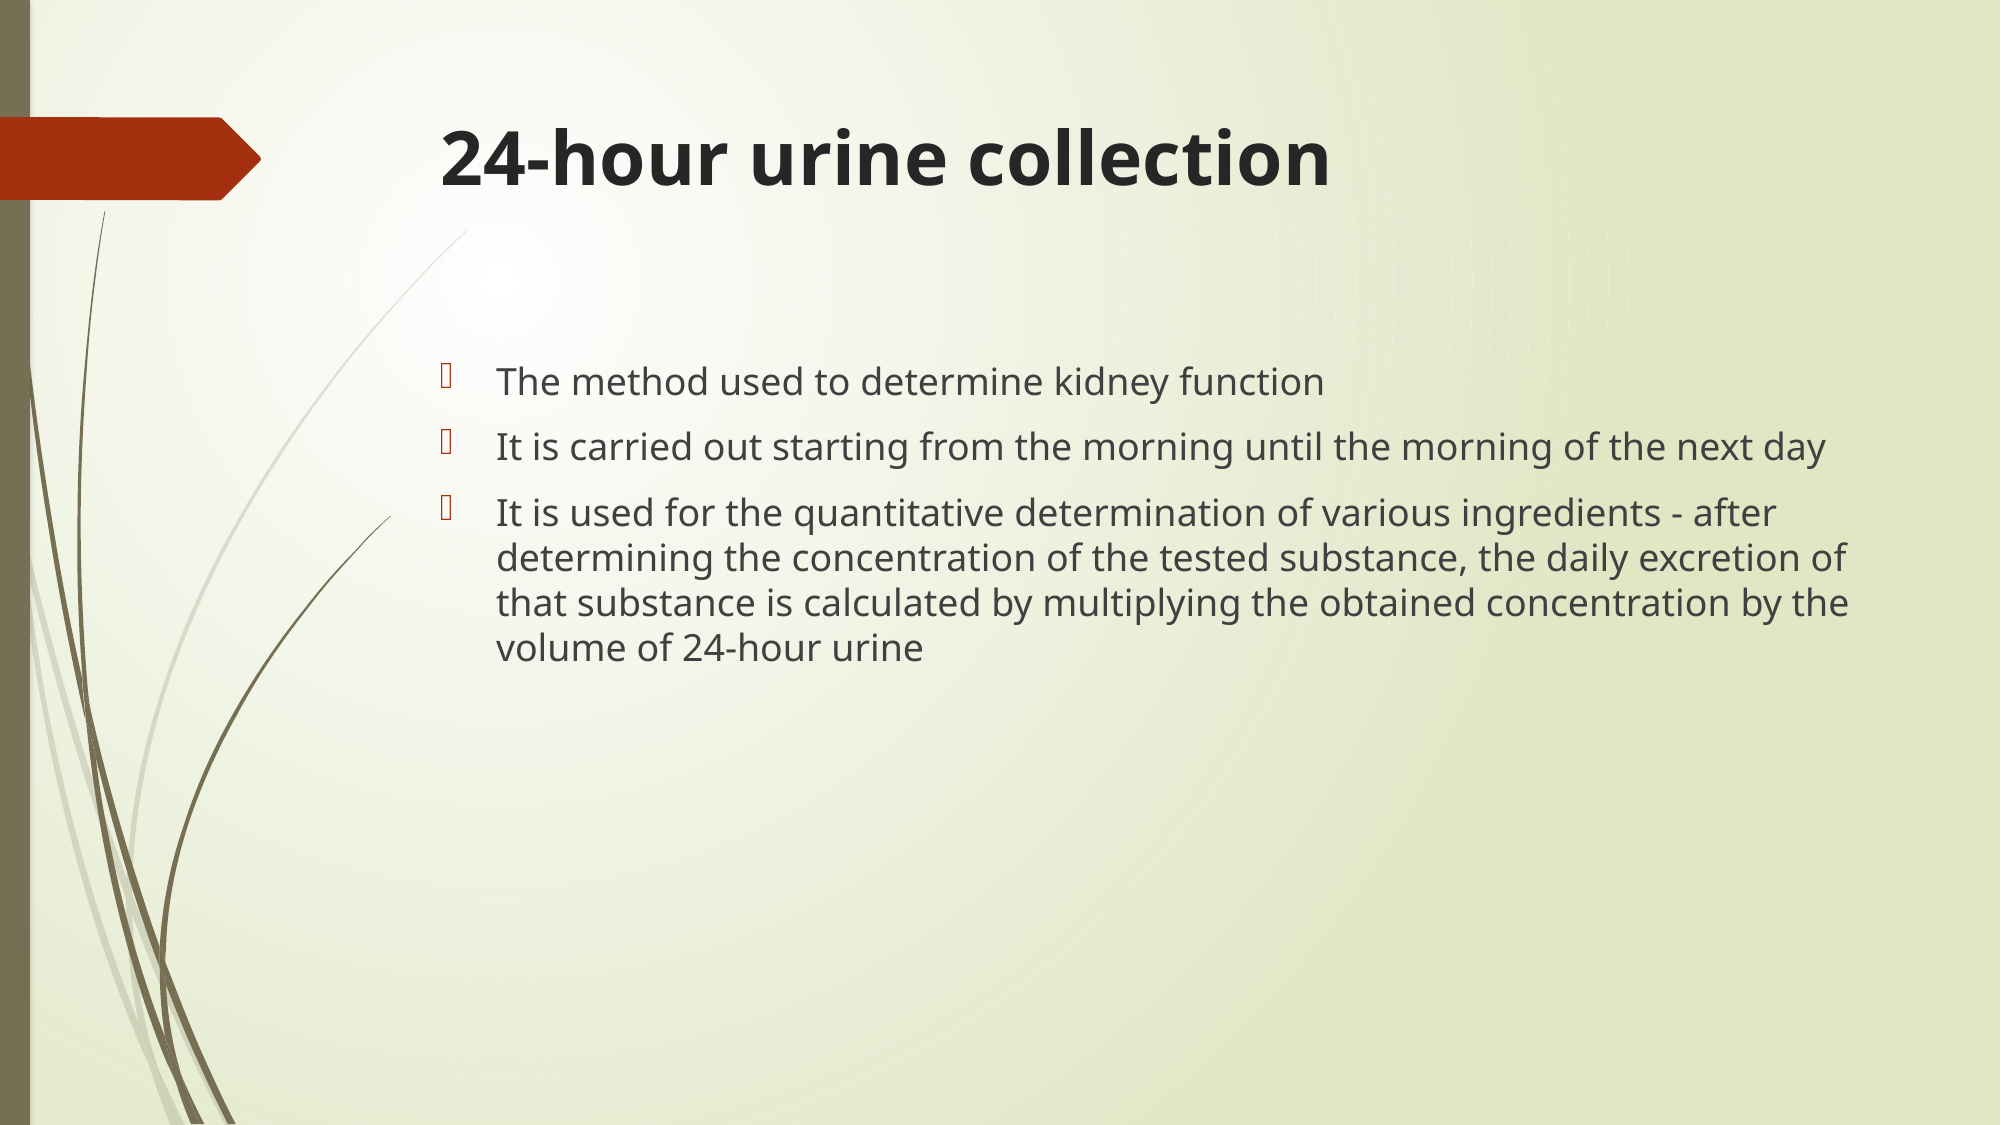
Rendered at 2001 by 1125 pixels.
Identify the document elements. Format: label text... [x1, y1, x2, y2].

list The method used to determine kidney function It is carried out starting from the morning until the morning of the next day It is used for the quantitative determination of various ingredients - after determining the concentration of the tested substance, the daily excretion of that substance is calculated by multiplying the obtained concentration by the volume of 24-hour urine [424, 350, 1888, 970]
title 24-hour urine collection [425, 102, 1888, 313]
